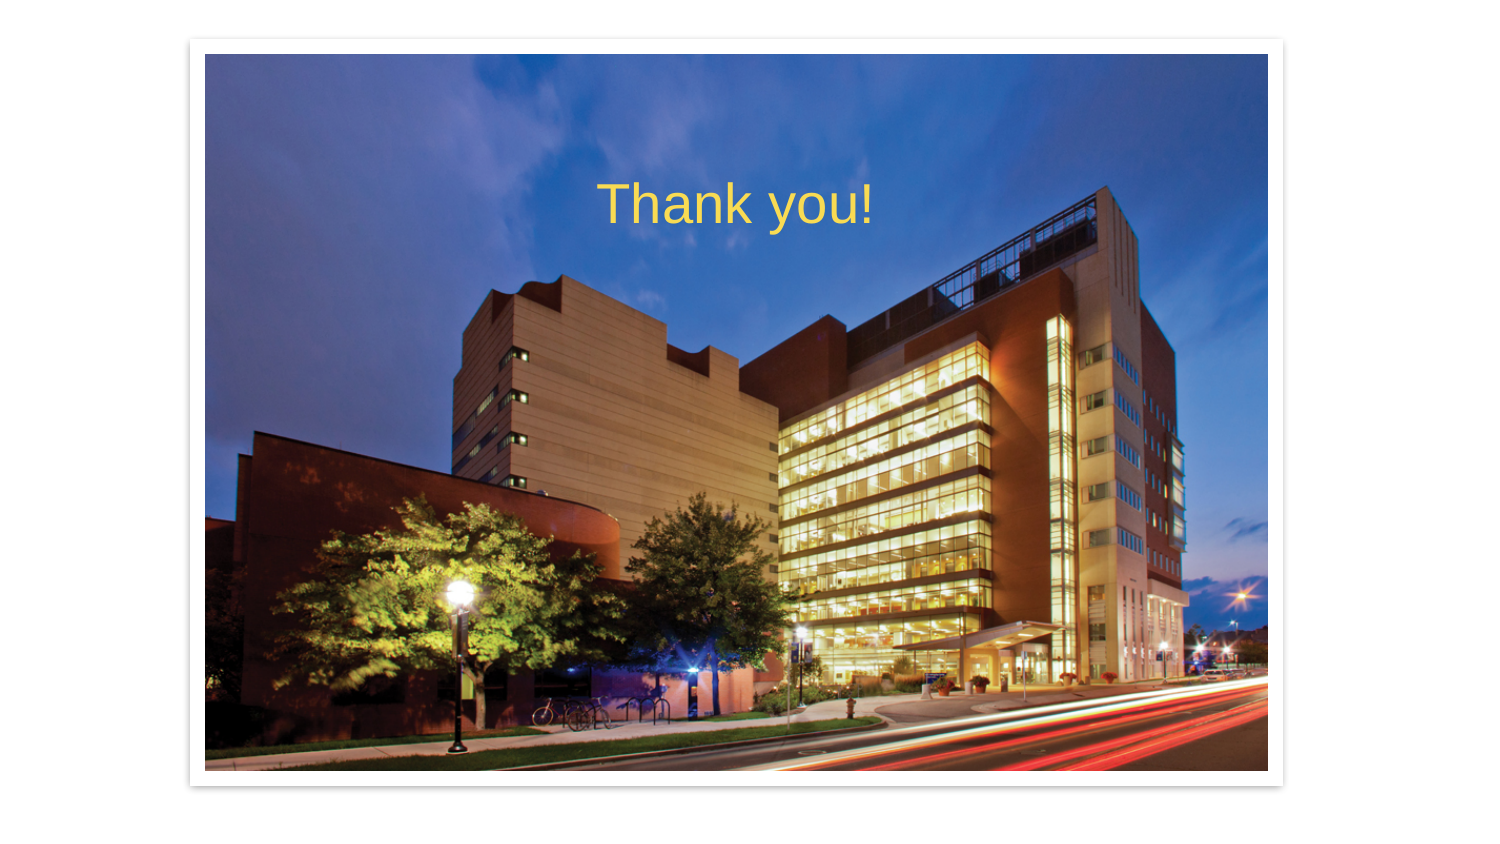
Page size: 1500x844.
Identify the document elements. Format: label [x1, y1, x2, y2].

picture [204, 53, 1269, 772]
